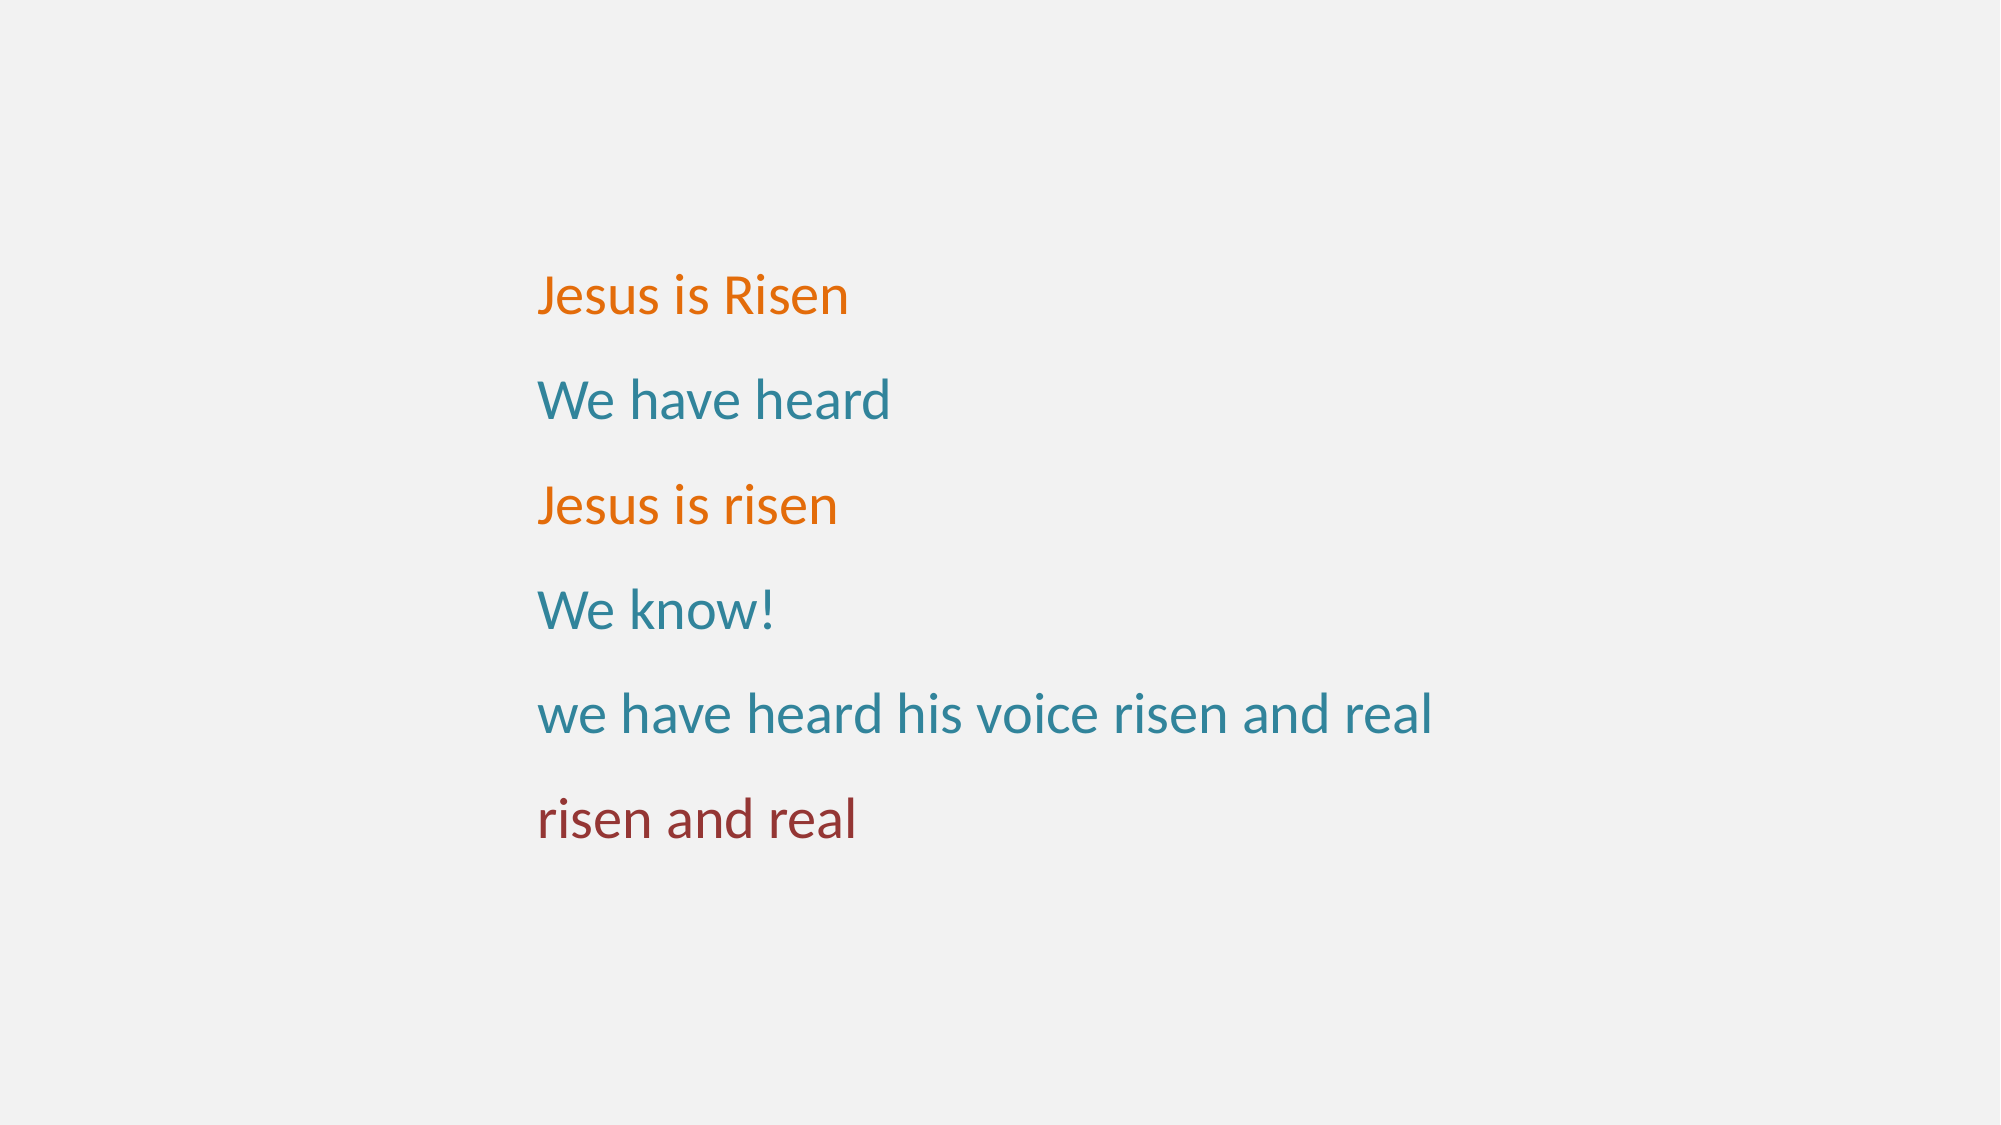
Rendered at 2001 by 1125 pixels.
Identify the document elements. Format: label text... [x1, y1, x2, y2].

text_box Jesus is Risen We have heard Jesus is risen We know! we have heard his voice risen and real risen and real [522, 213, 1523, 963]
